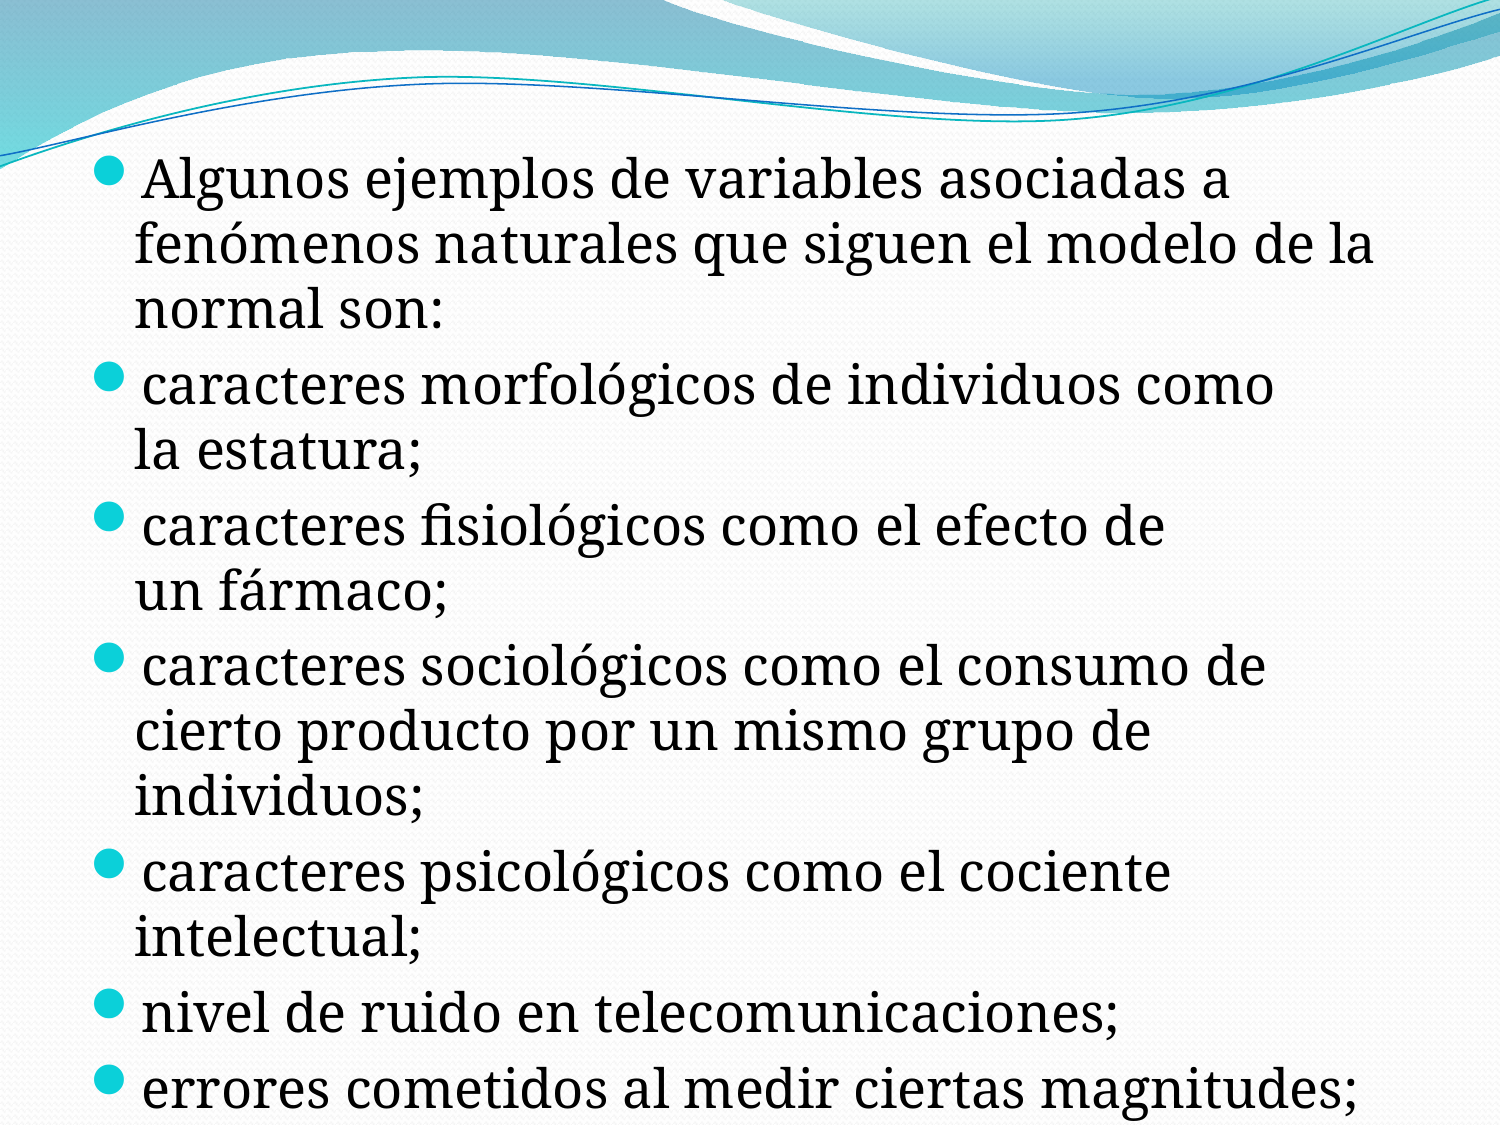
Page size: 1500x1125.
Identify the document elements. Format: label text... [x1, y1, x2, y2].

list Algunos ejemplos de variables asociadas a fenómenos naturales que siguen el modelo de la normal son: caracteres morfológicos de individuos como la estatura; caracteres fisiológicos como el efecto de un fármaco; caracteres sociológicos como el consumo de cierto producto por un mismo grupo de individuos; caracteres psicológicos como el cociente intelectual; nivel de ruido en telecomunicaciones; errores cometidos al medir ciertas magnitudes; etc. [75, 137, 1425, 1038]
